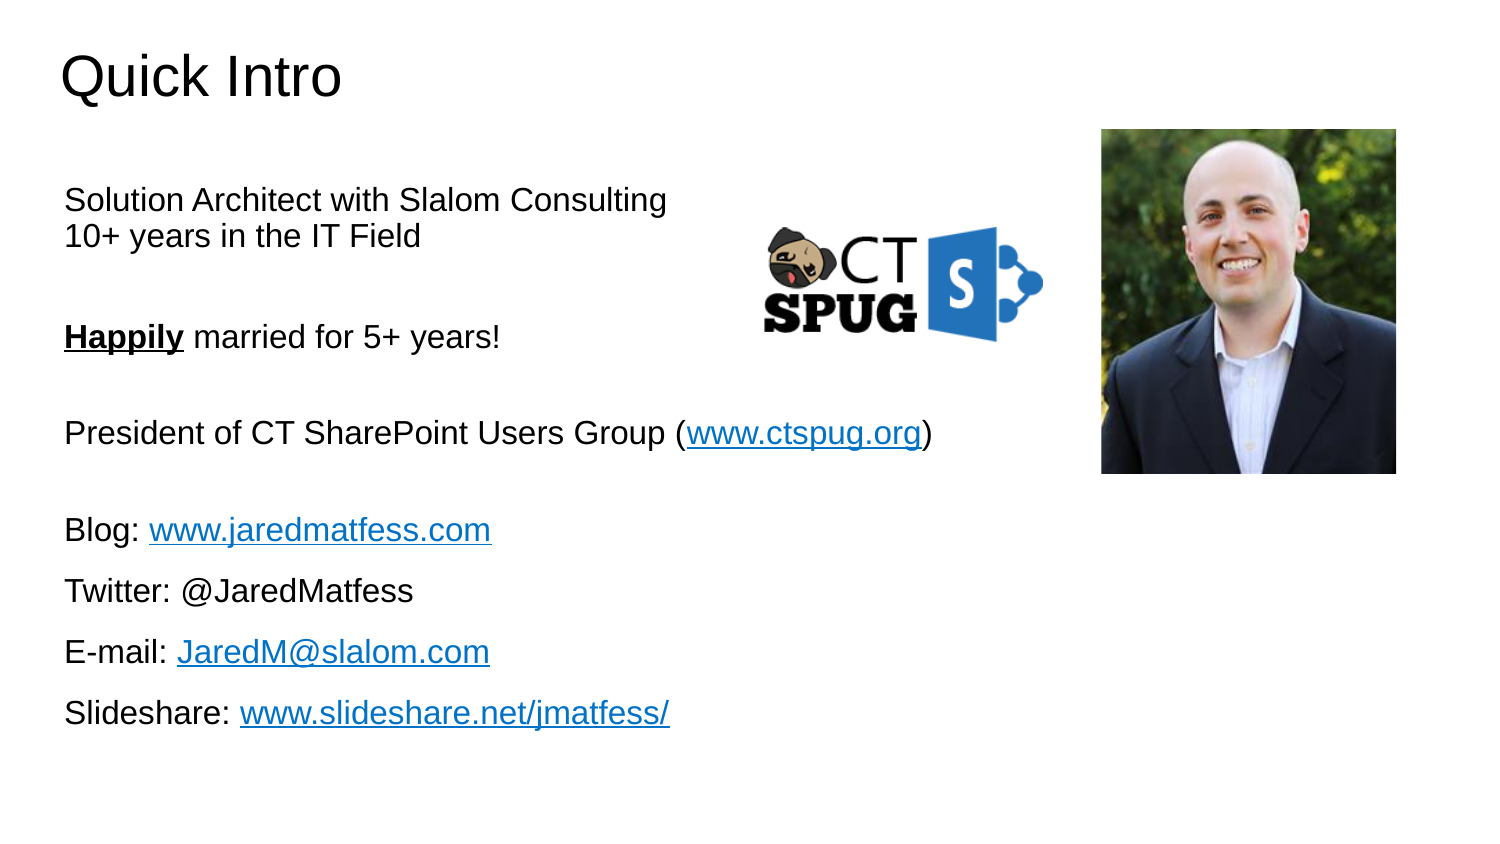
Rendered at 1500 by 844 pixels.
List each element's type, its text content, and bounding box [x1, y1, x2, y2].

list Solution Architect with Slalom Consulting 10+ years in the IT Field Happily married for 5+ years! President of CT SharePoint Users Group (www.ctspug.org) Blog: www.jaredmatfess.com Twitter: @JaredMatfess E-mail: JaredM@slalom.com Slideshare: www.slideshare.net/jmatfess/ [64, 175, 1446, 844]
picture [763, 226, 1043, 345]
picture [1101, 128, 1397, 474]
title Quick Intro [38, 34, 1463, 118]
